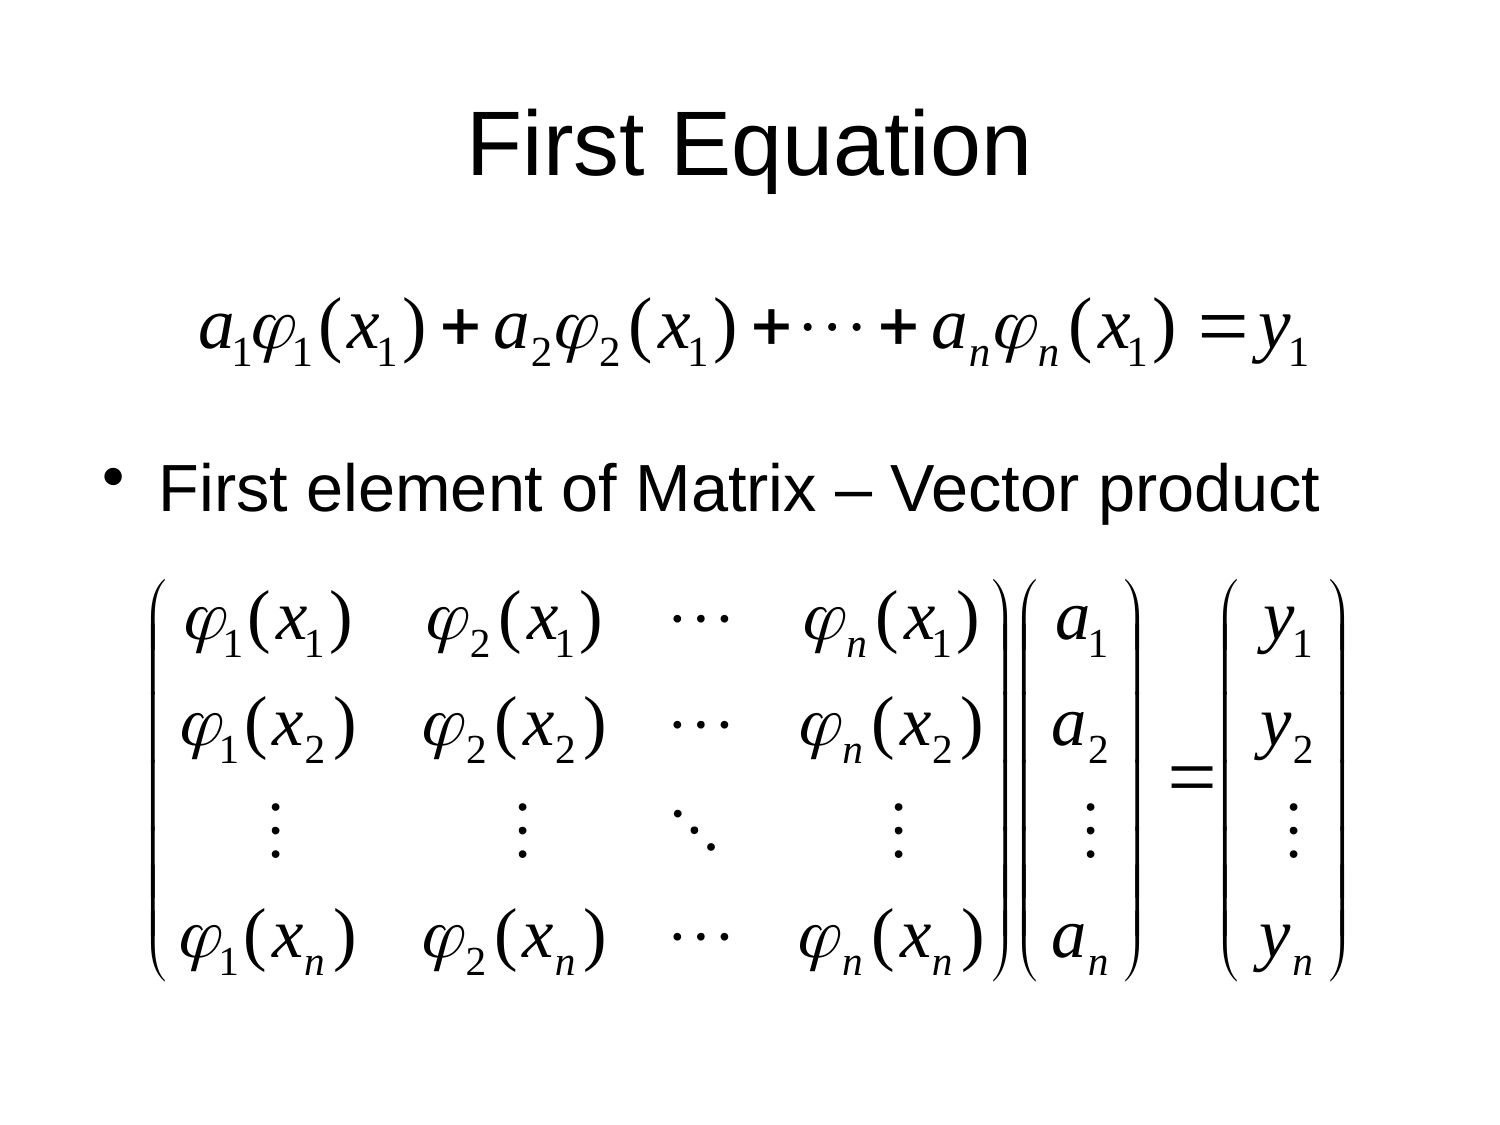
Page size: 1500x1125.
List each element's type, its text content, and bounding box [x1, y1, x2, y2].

title First Equation [74, 44, 1426, 233]
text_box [137, 562, 1363, 999]
list First element of Matrix – Vector product [87, 437, 1363, 563]
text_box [187, 274, 1320, 386]
